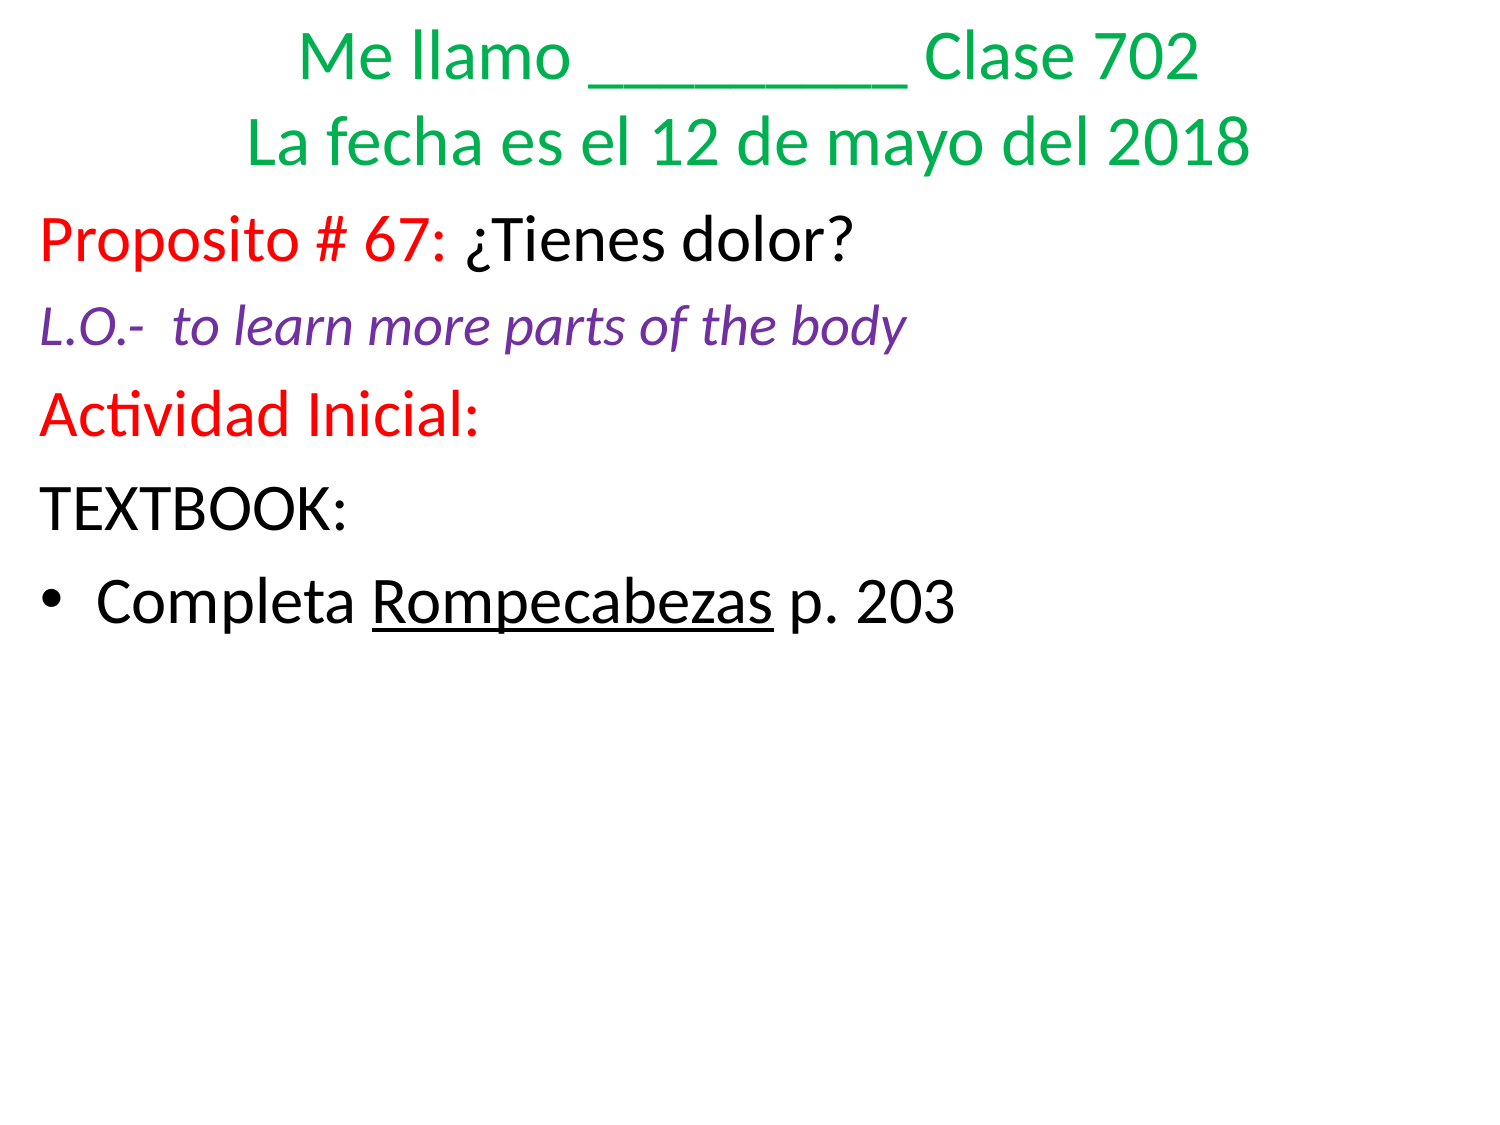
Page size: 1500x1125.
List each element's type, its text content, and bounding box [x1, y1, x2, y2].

title Me llamo _________ Clase 702 La fecha es el 12 de mayo del 2018 [75, 0, 1425, 187]
list Proposito # 67: ¿Tienes dolor? L.O.- to learn more parts of the body Actividad Inicial: TEXTBOOK: Completa Rompecabezas p. 203 [24, 187, 1488, 1125]
